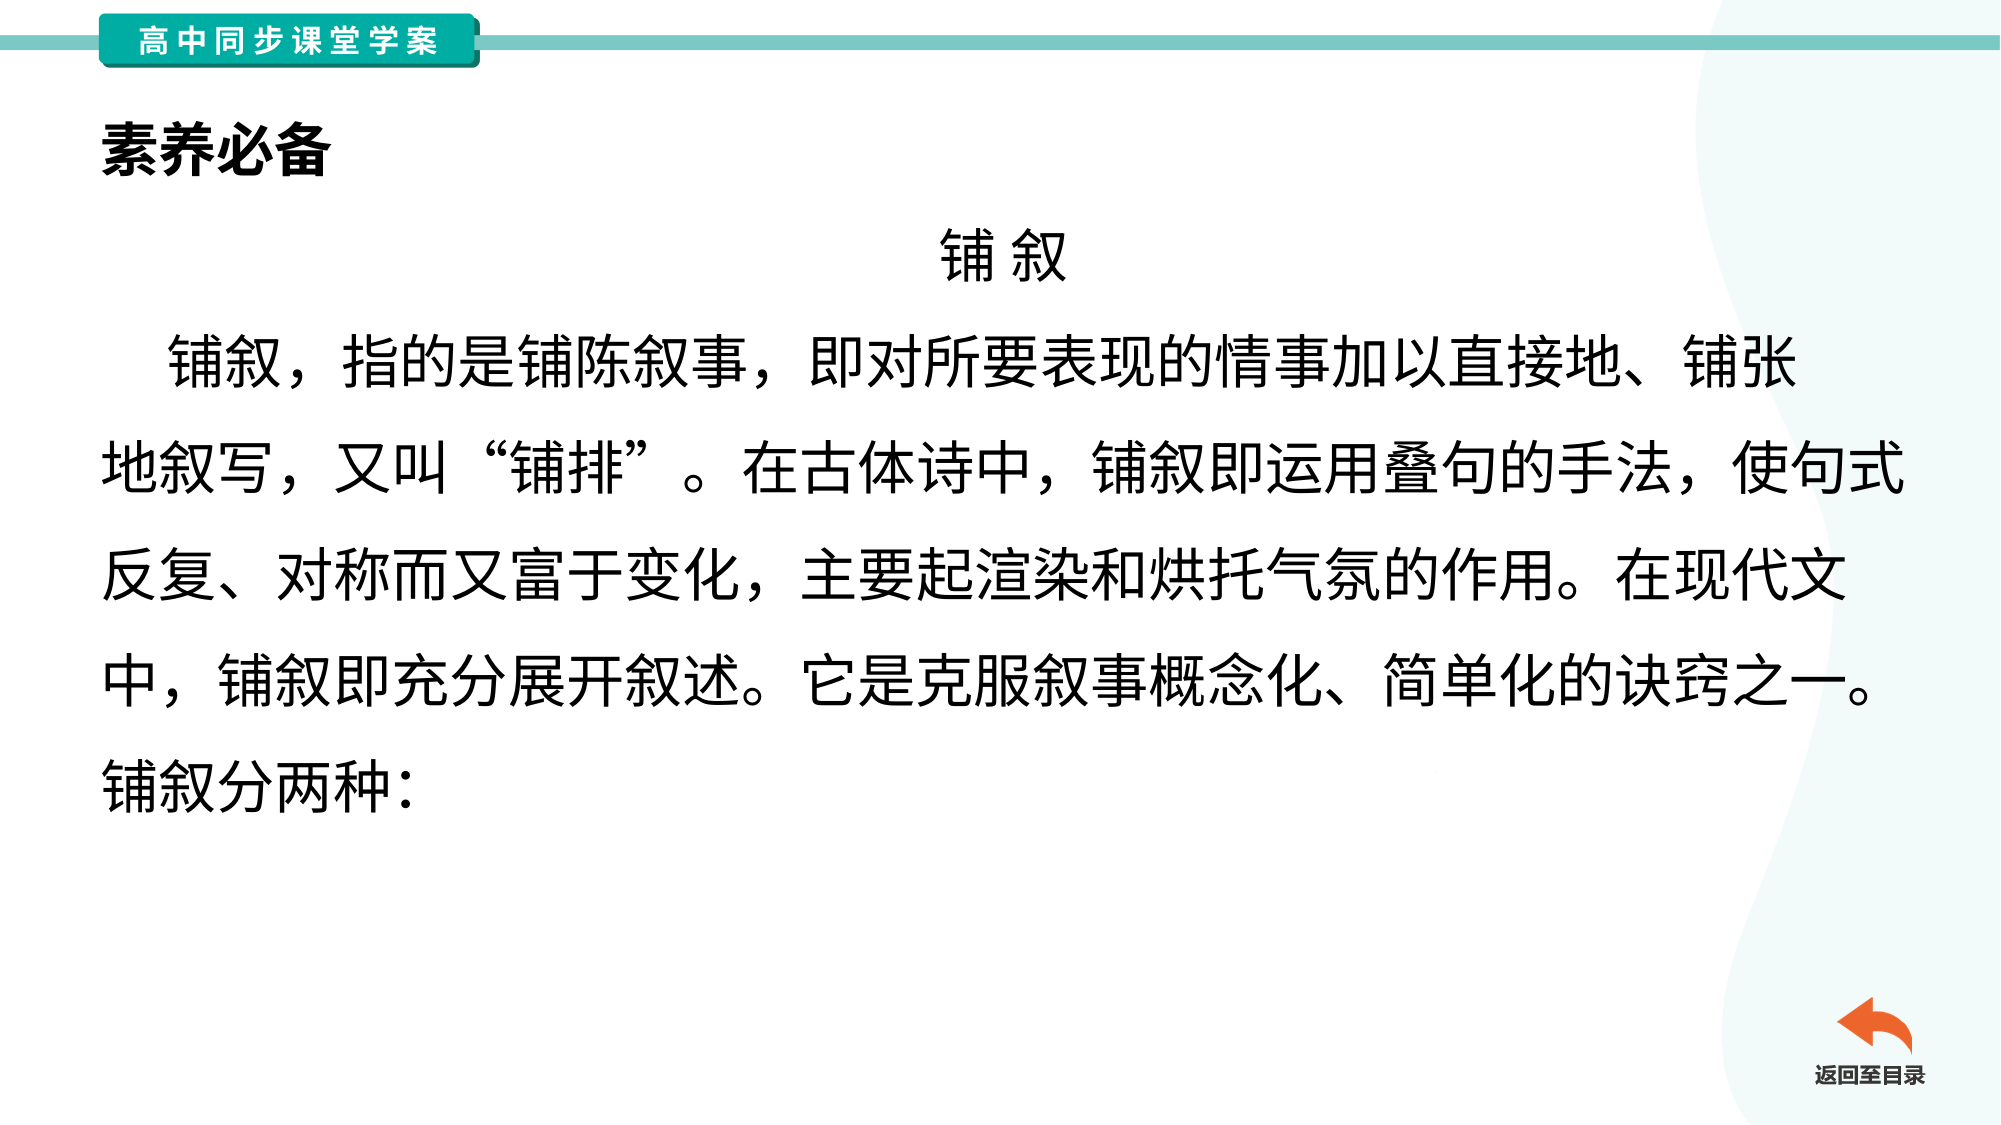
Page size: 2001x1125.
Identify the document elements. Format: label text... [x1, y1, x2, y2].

picture [0, 0, 2000, 1125]
text_box 素养必备 铺 叙 铺叙，指的是铺陈叙事，即对所要表现的情事加以直接地、铺张 地叙写，又叫“铺排”。在古体诗中，铺叙即运用叠句的手法，使句式 反复、对称而又富于变化，主要起渲染和烘托气氛的作用。在现代文 中，铺叙即充分展开叙述。它是克服叙事概念化、简单化的诀窍之一。 铺叙分两种： [100, 76, 1899, 821]
